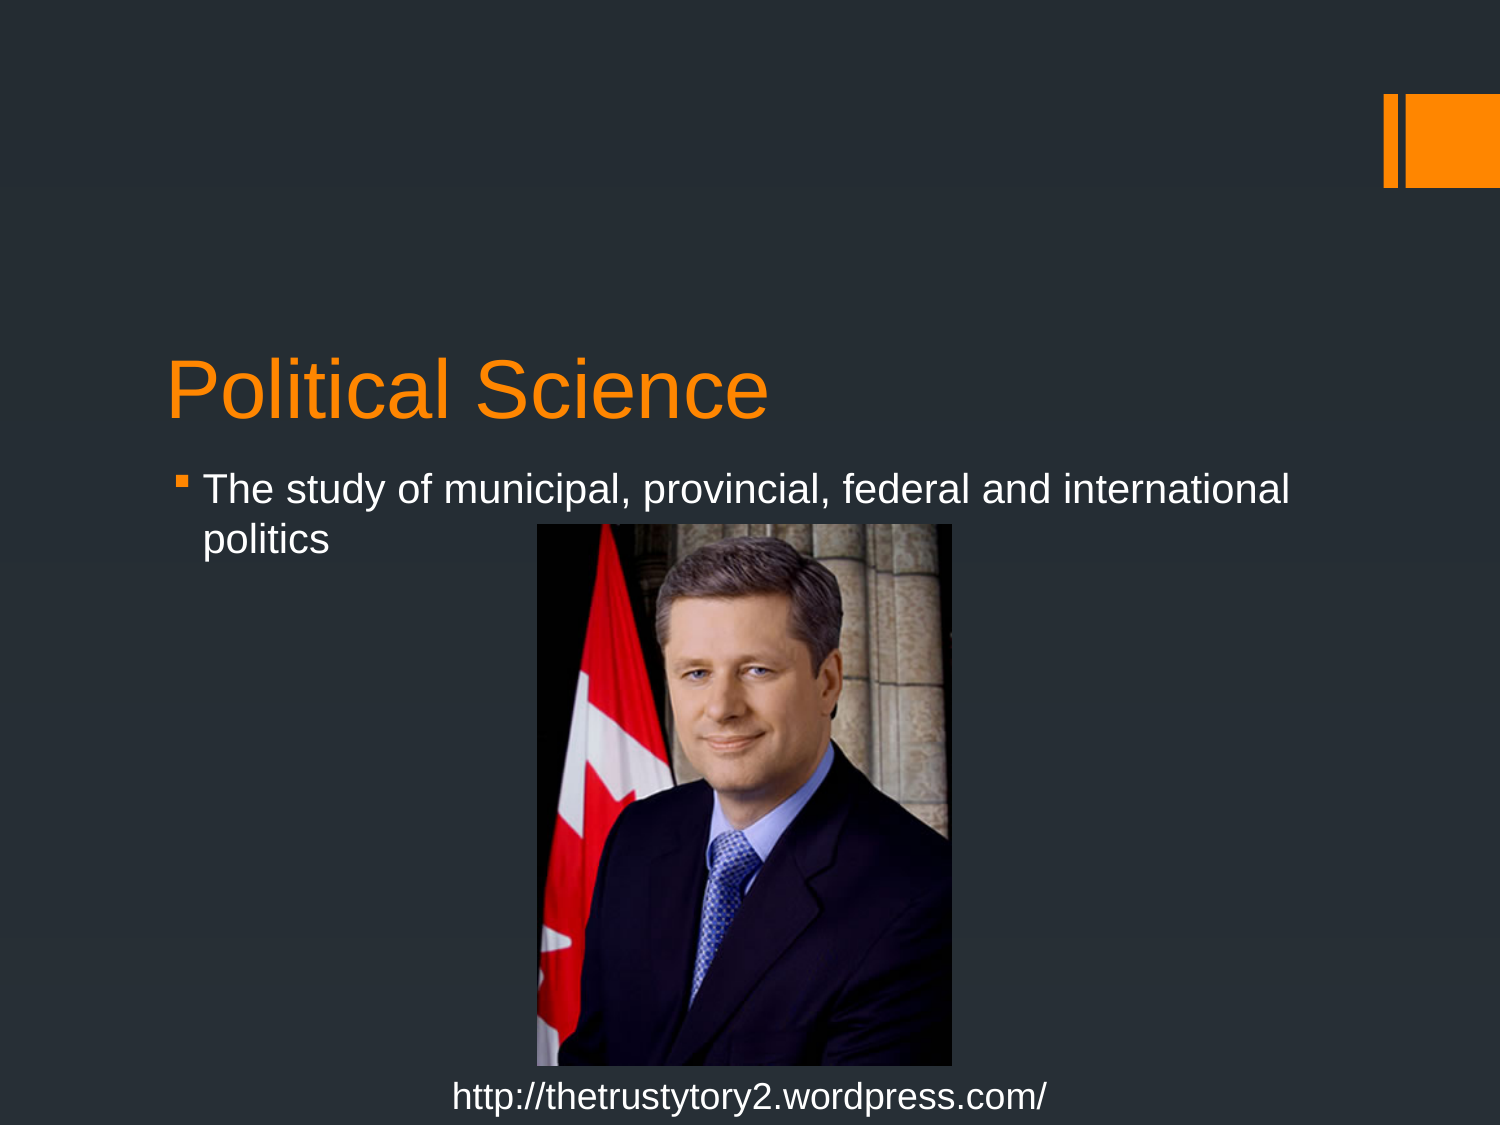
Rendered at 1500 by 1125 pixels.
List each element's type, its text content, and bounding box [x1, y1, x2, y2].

title Political Science [150, 253, 1350, 443]
text_box http://thetrustytory2.wordpress.com/ [437, 1064, 1063, 1125]
list The study of municipal, provincial, federal and international politics [150, 454, 1350, 1035]
picture [536, 524, 952, 1067]
